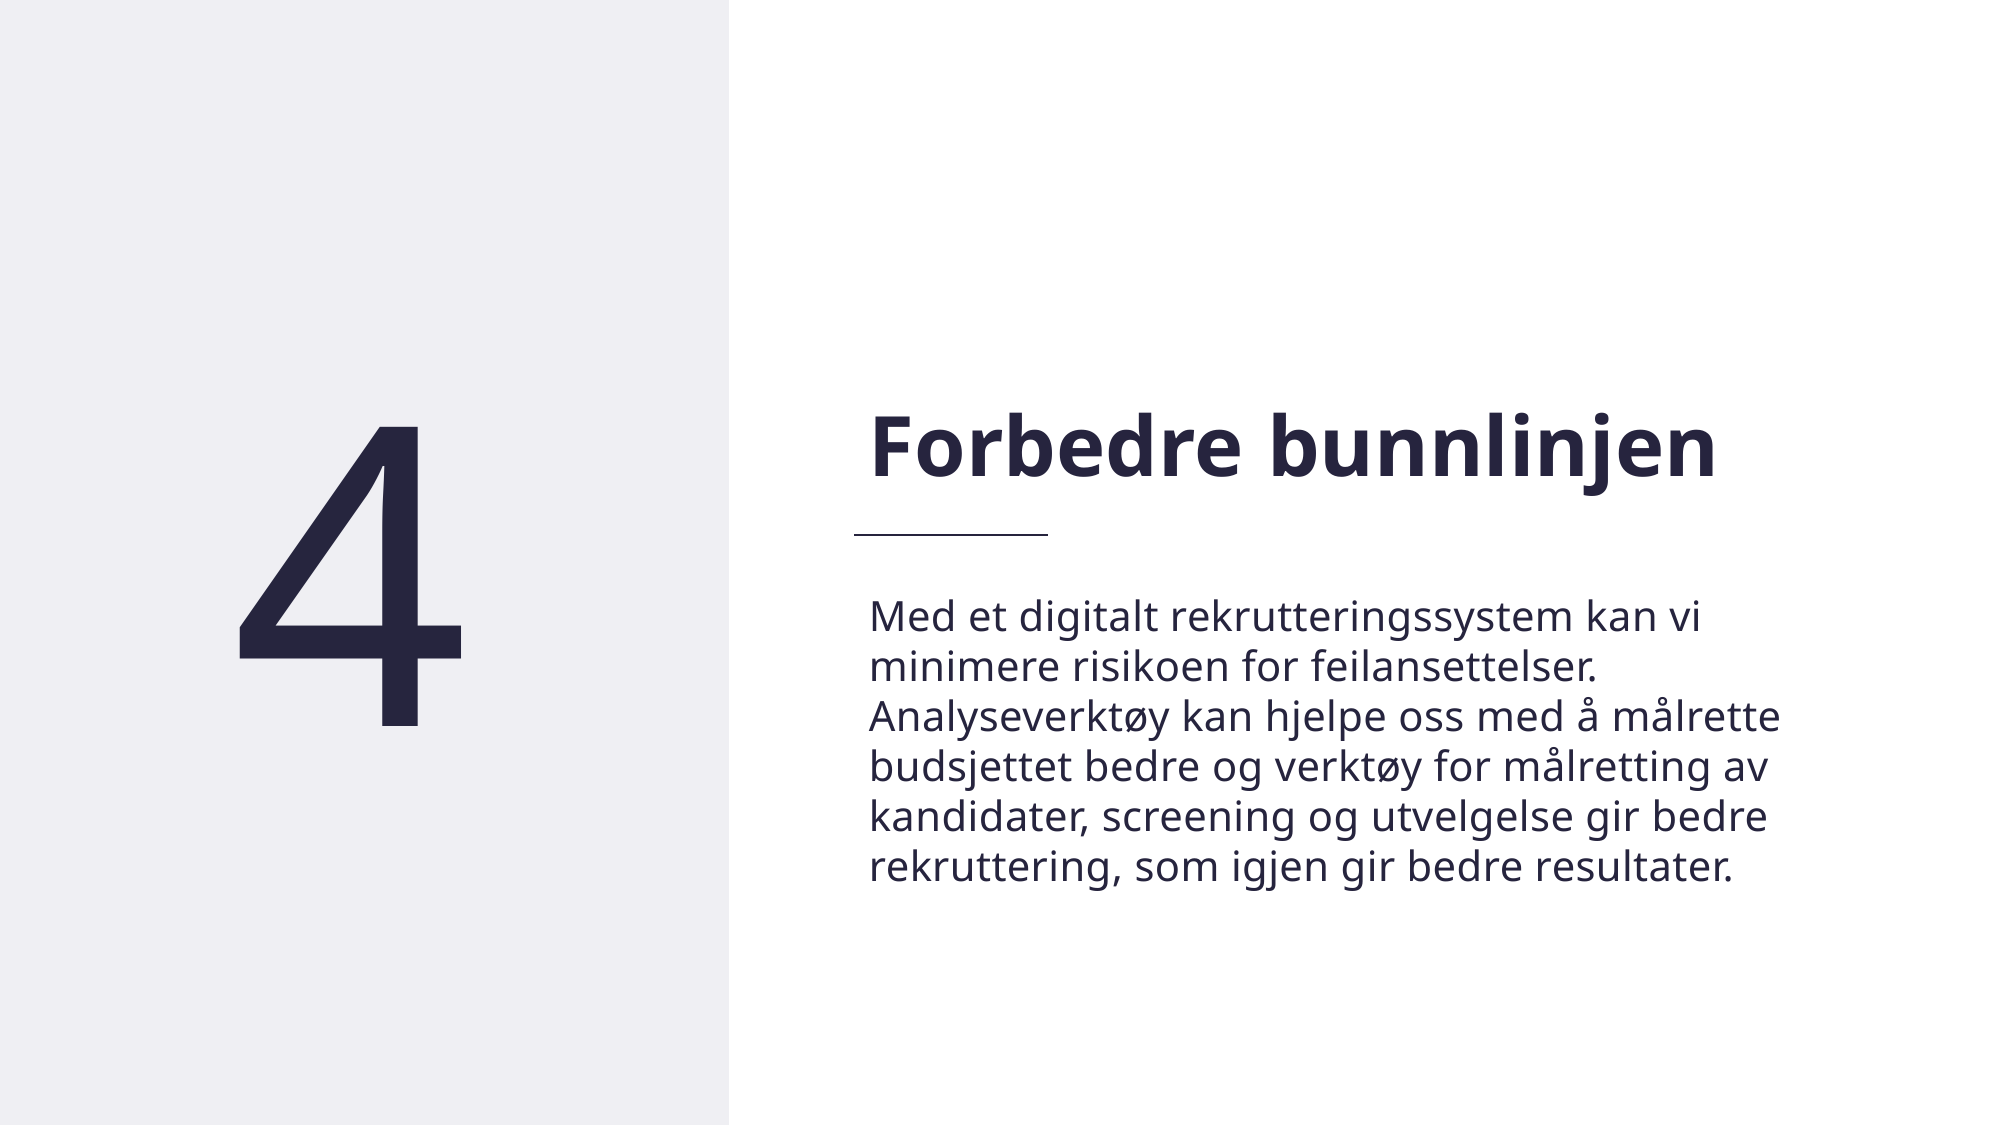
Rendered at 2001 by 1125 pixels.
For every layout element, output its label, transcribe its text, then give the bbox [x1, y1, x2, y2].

text_box Forbedre bunnlinjen [854, 399, 2000, 563]
text_box Med et digitalt rekrutteringssystem kan vi minimere risikoen for feilansettelser. Analyseverktøy kan hjelpe oss med å målrette budsjettet bedre og verktøy for målretting av kandidater, screening og utvelgelse gir bedre rekruttering, som igjen gir bedre resultater. [854, 582, 1847, 969]
text_box [0, 0, 730, 1125]
text_box 4 [216, 302, 513, 818]
